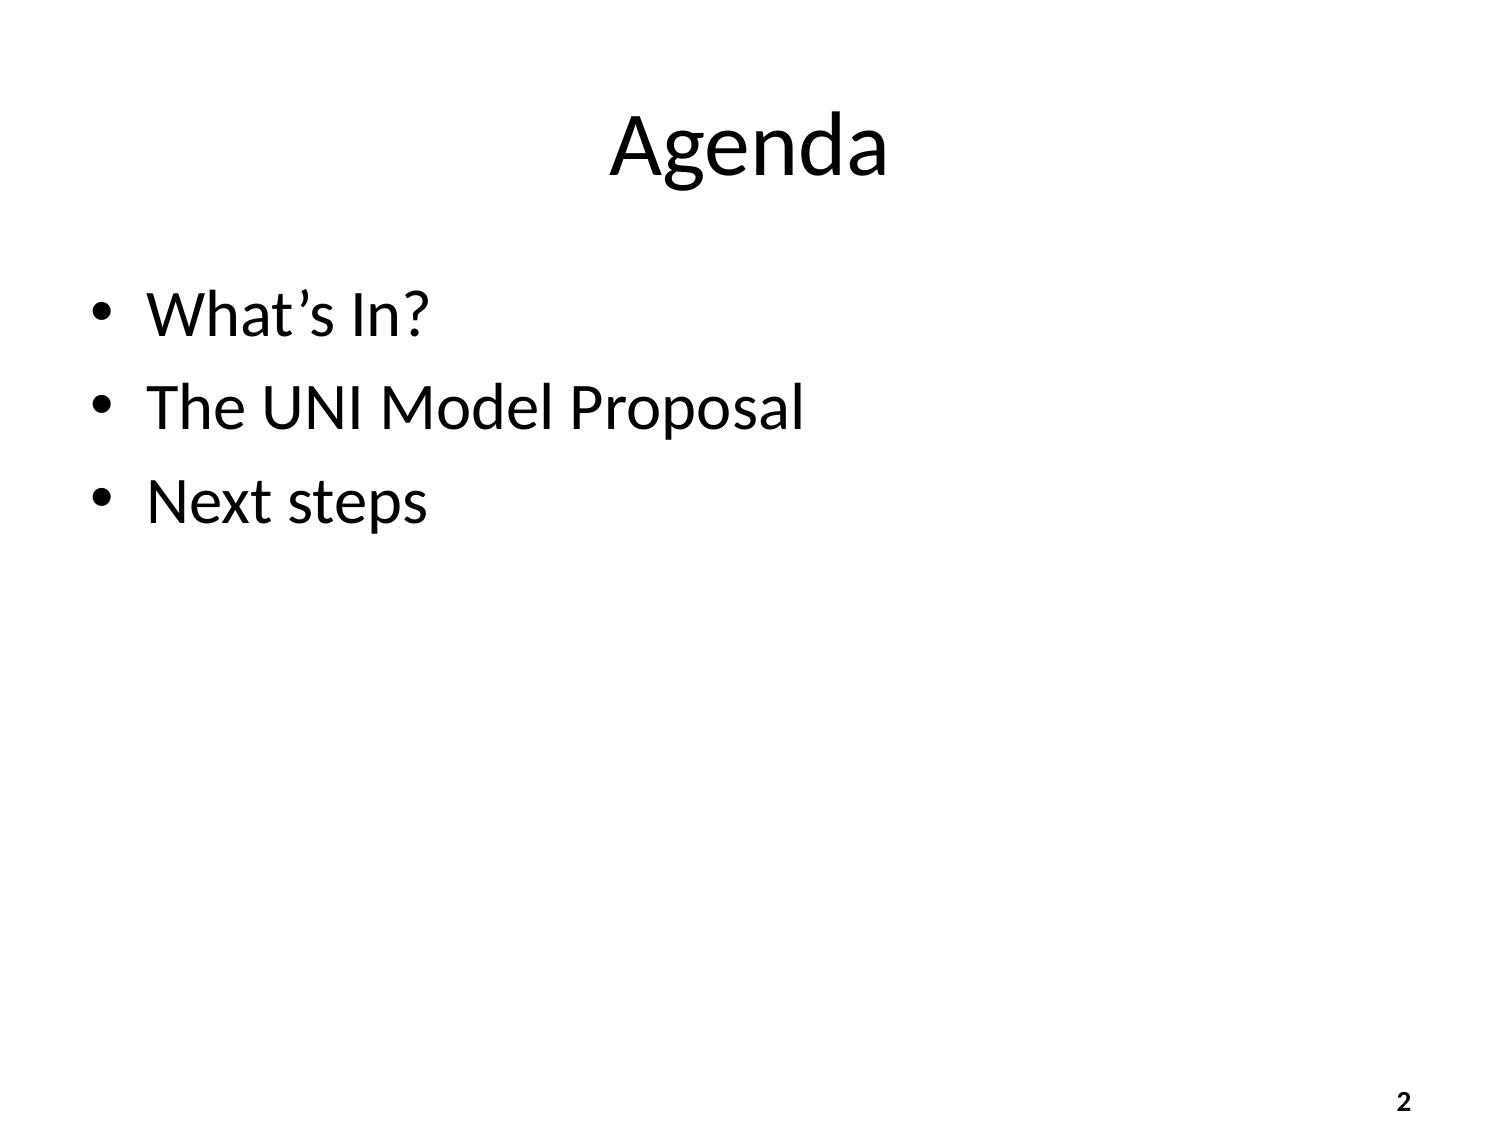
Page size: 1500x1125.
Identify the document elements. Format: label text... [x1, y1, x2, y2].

list What’s In? The UNI Model Proposal Next steps [75, 262, 1425, 1005]
title Agenda [75, 45, 1425, 233]
